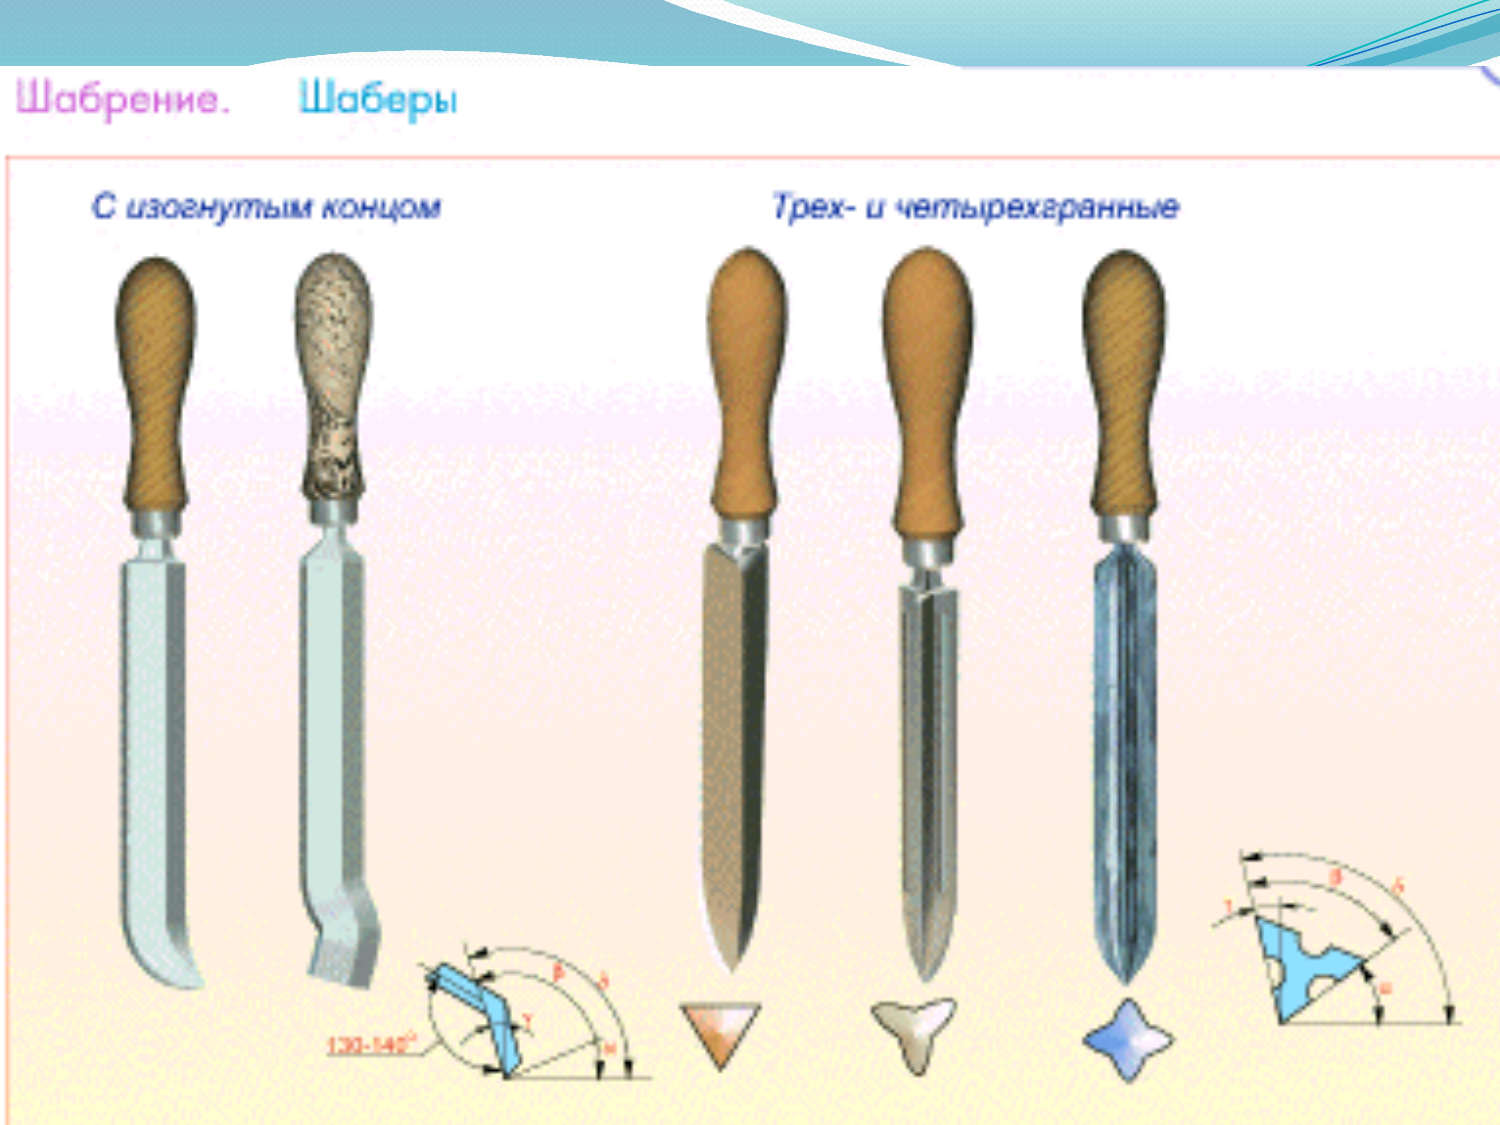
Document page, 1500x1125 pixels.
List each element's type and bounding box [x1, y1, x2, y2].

list [0, 66, 1500, 1125]
